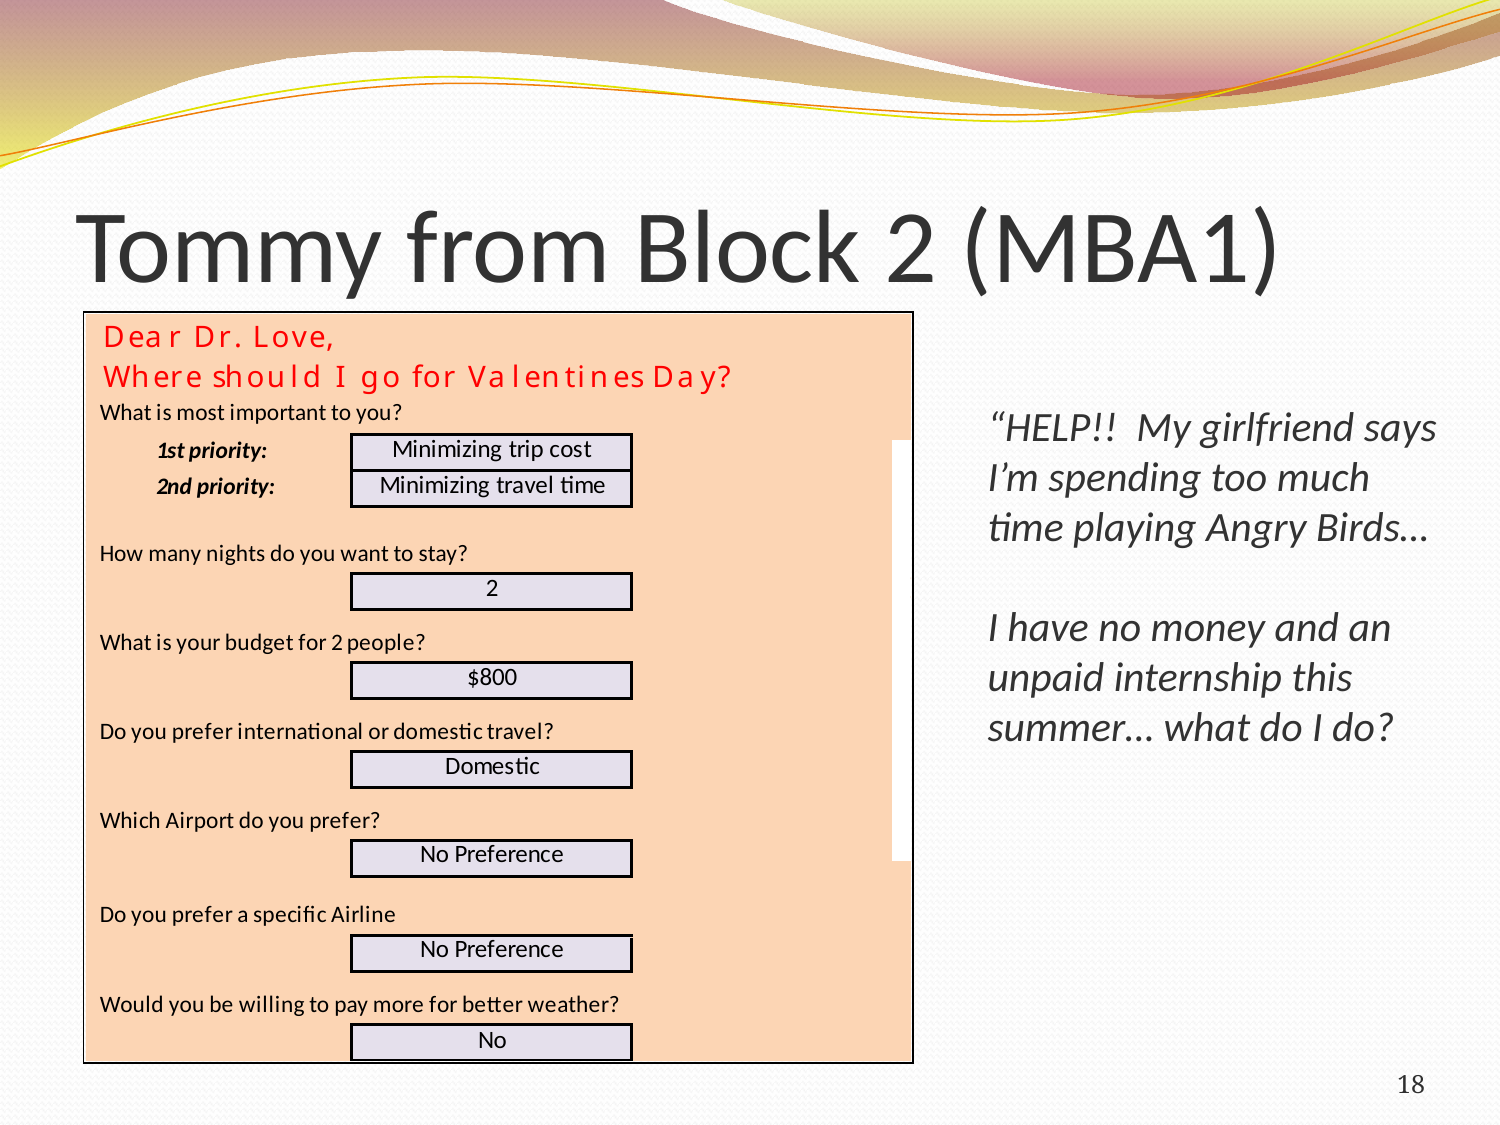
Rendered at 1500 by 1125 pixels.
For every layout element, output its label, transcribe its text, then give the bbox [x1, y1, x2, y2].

title Tommy from Block 2 (MBA1) [75, 115, 1425, 303]
slide_number 18 [1299, 1042, 1425, 1103]
text_box “HELP!! My girlfriend says I’m spending too much time playing Angry Birds… I have no money and an unpaid internship this summer… what do I do? [987, 390, 1450, 750]
picture [84, 312, 913, 1063]
